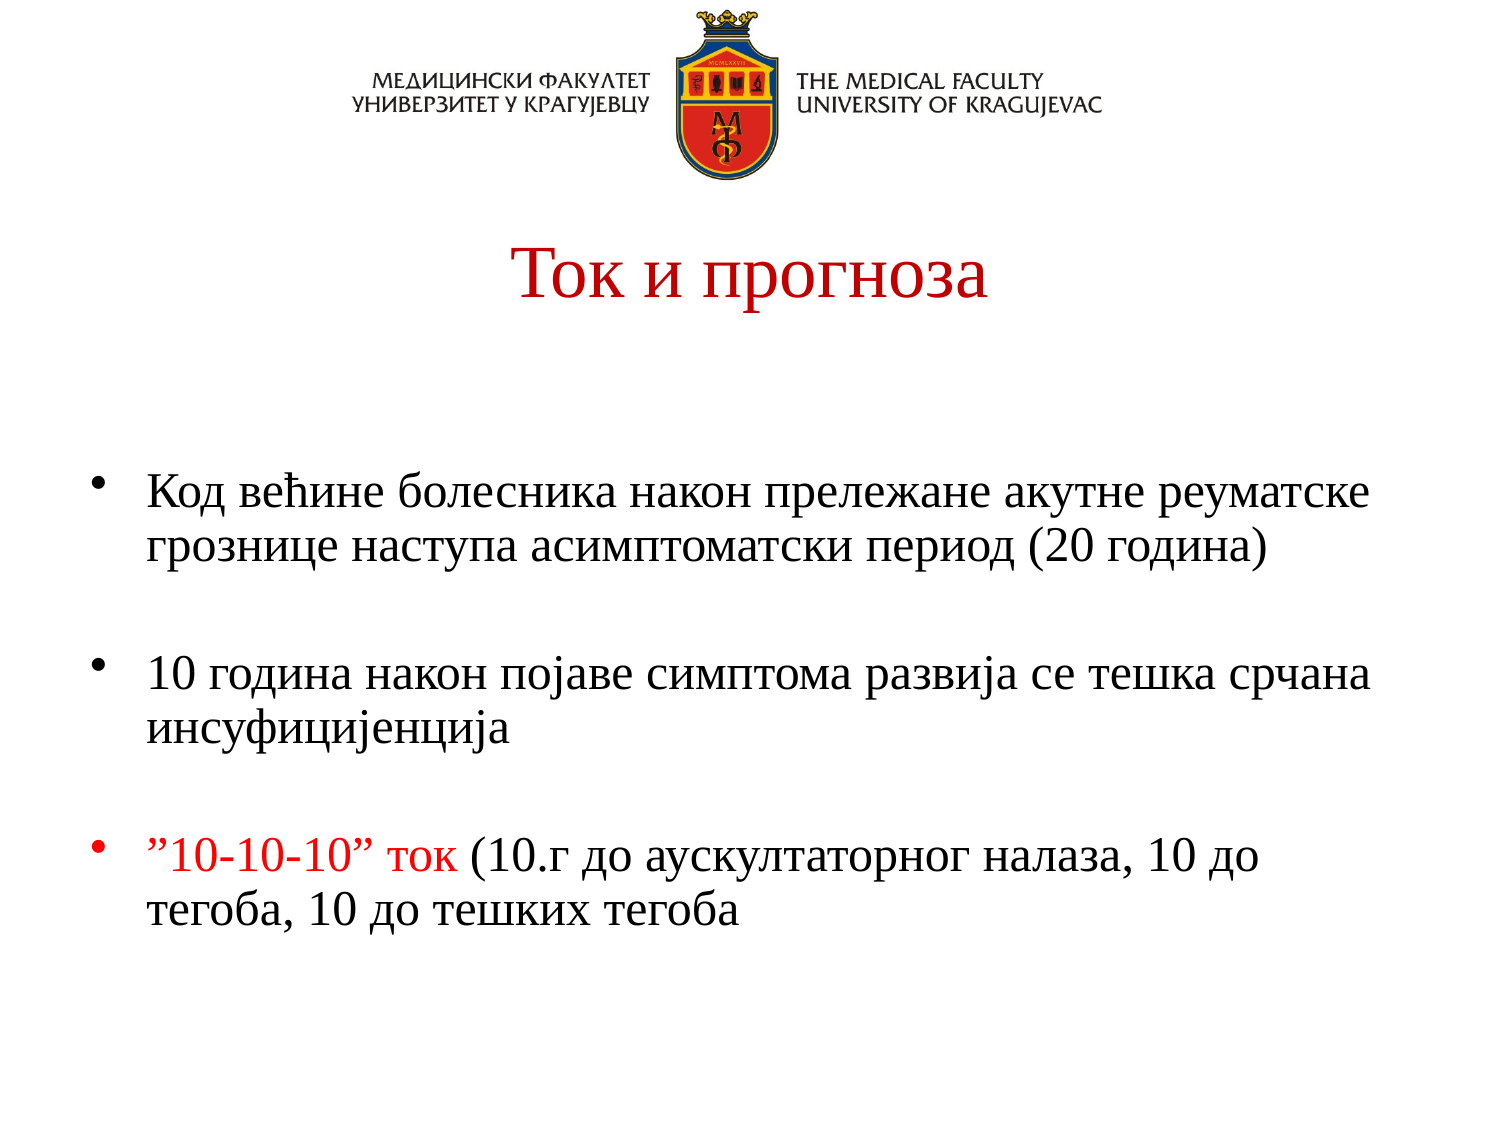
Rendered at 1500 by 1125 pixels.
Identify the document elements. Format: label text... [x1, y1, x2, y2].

picture [328, 0, 1125, 174]
list Код већине болесника након прележане акутне реуматске грознице наступа асимптоматски период (20 година) 10 година након појаве симптома развија се тешка срчана инсуфицијенција ”10-10-10” ток (10.г до аускултаторног налаза, 10 до тегоба, 10 до тешких тегоба [75, 457, 1425, 926]
title Ток и прогноза [75, 174, 1425, 362]
